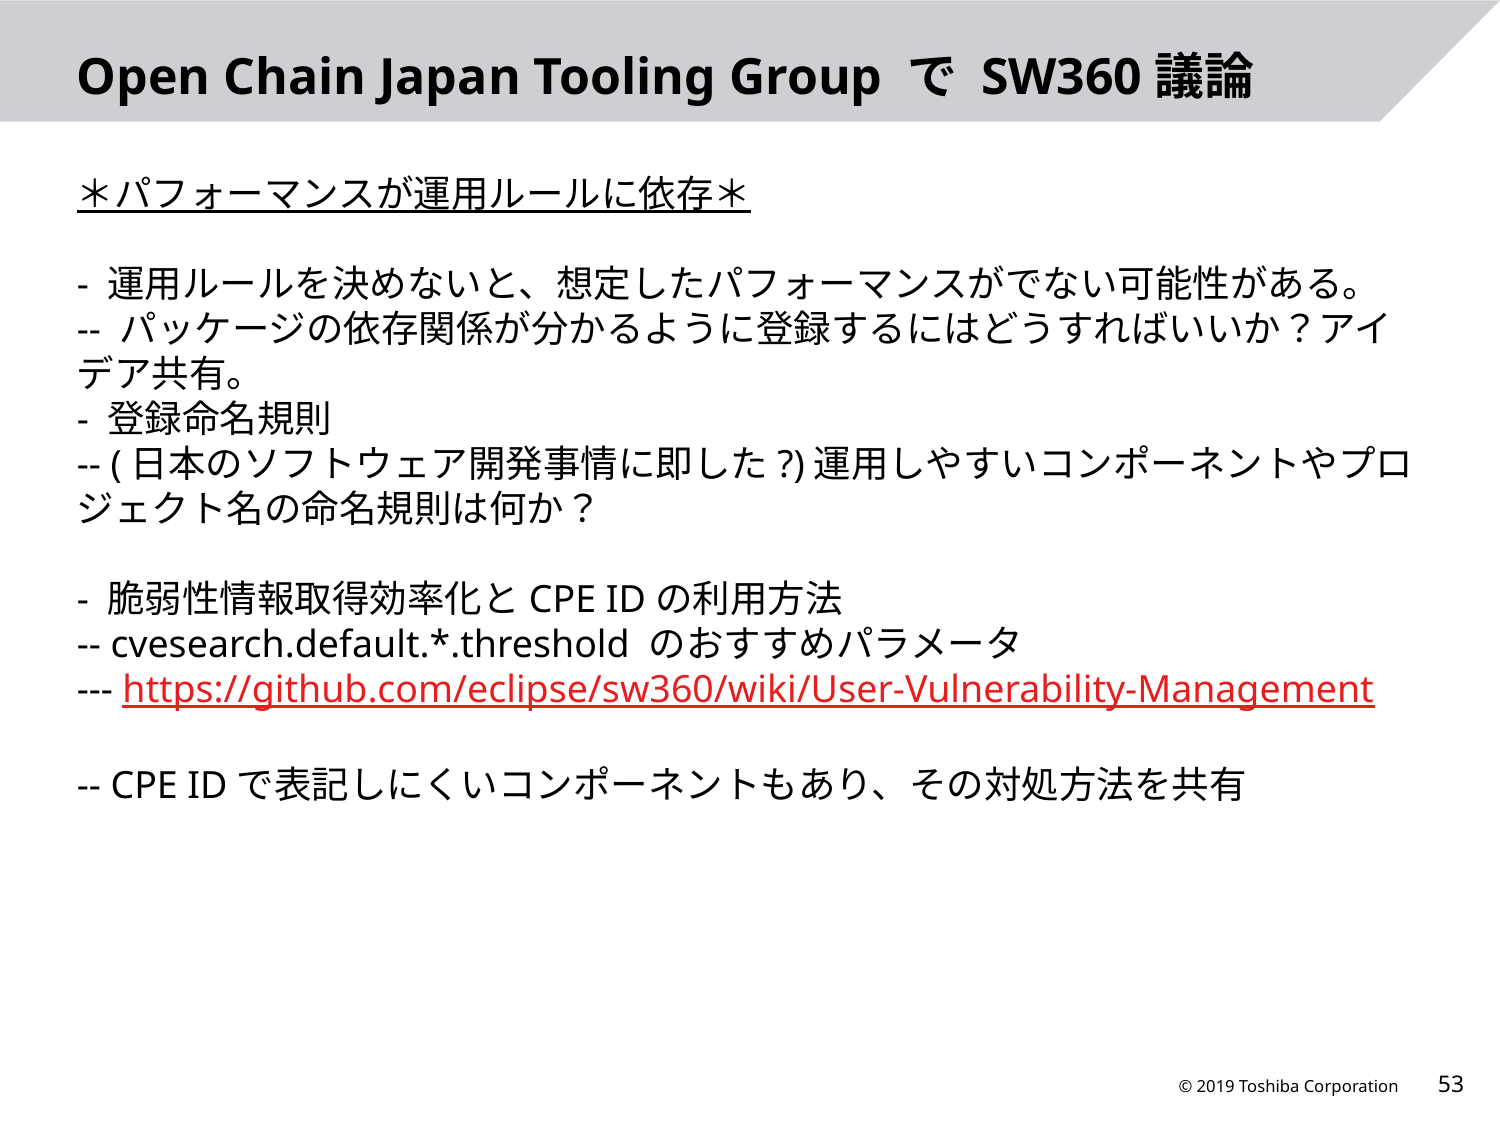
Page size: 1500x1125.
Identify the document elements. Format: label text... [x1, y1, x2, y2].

list ＊パフォーマンスが運用ルールに依存＊ - 運用ルールを決めないと、想定したパフォーマンスがでない可能性がある。 -- パッケージの依存関係が分かるように登録するにはどうすればいいか？アイデア共有。 - 登録命名規則 -- (日本のソフトウェア開発事情に即した?)運用しやすいコンポーネントやプロジェクト名の命名規則は何か？ - 脆弱性情報取得効率化とCPE IDの利用方法 -- cvesearch.default.*.threshold のおすすめパラメータ --- https://github.com/eclipse/sw360/wiki/User-Vulnerability-Management -- CPE IDで表記しにくいコンポーネントもあり、その対処方法を共有 [76, 162, 1421, 243]
title Open Chain Japan Tooling Group で SW360議論 [0, 0, 1500, 123]
